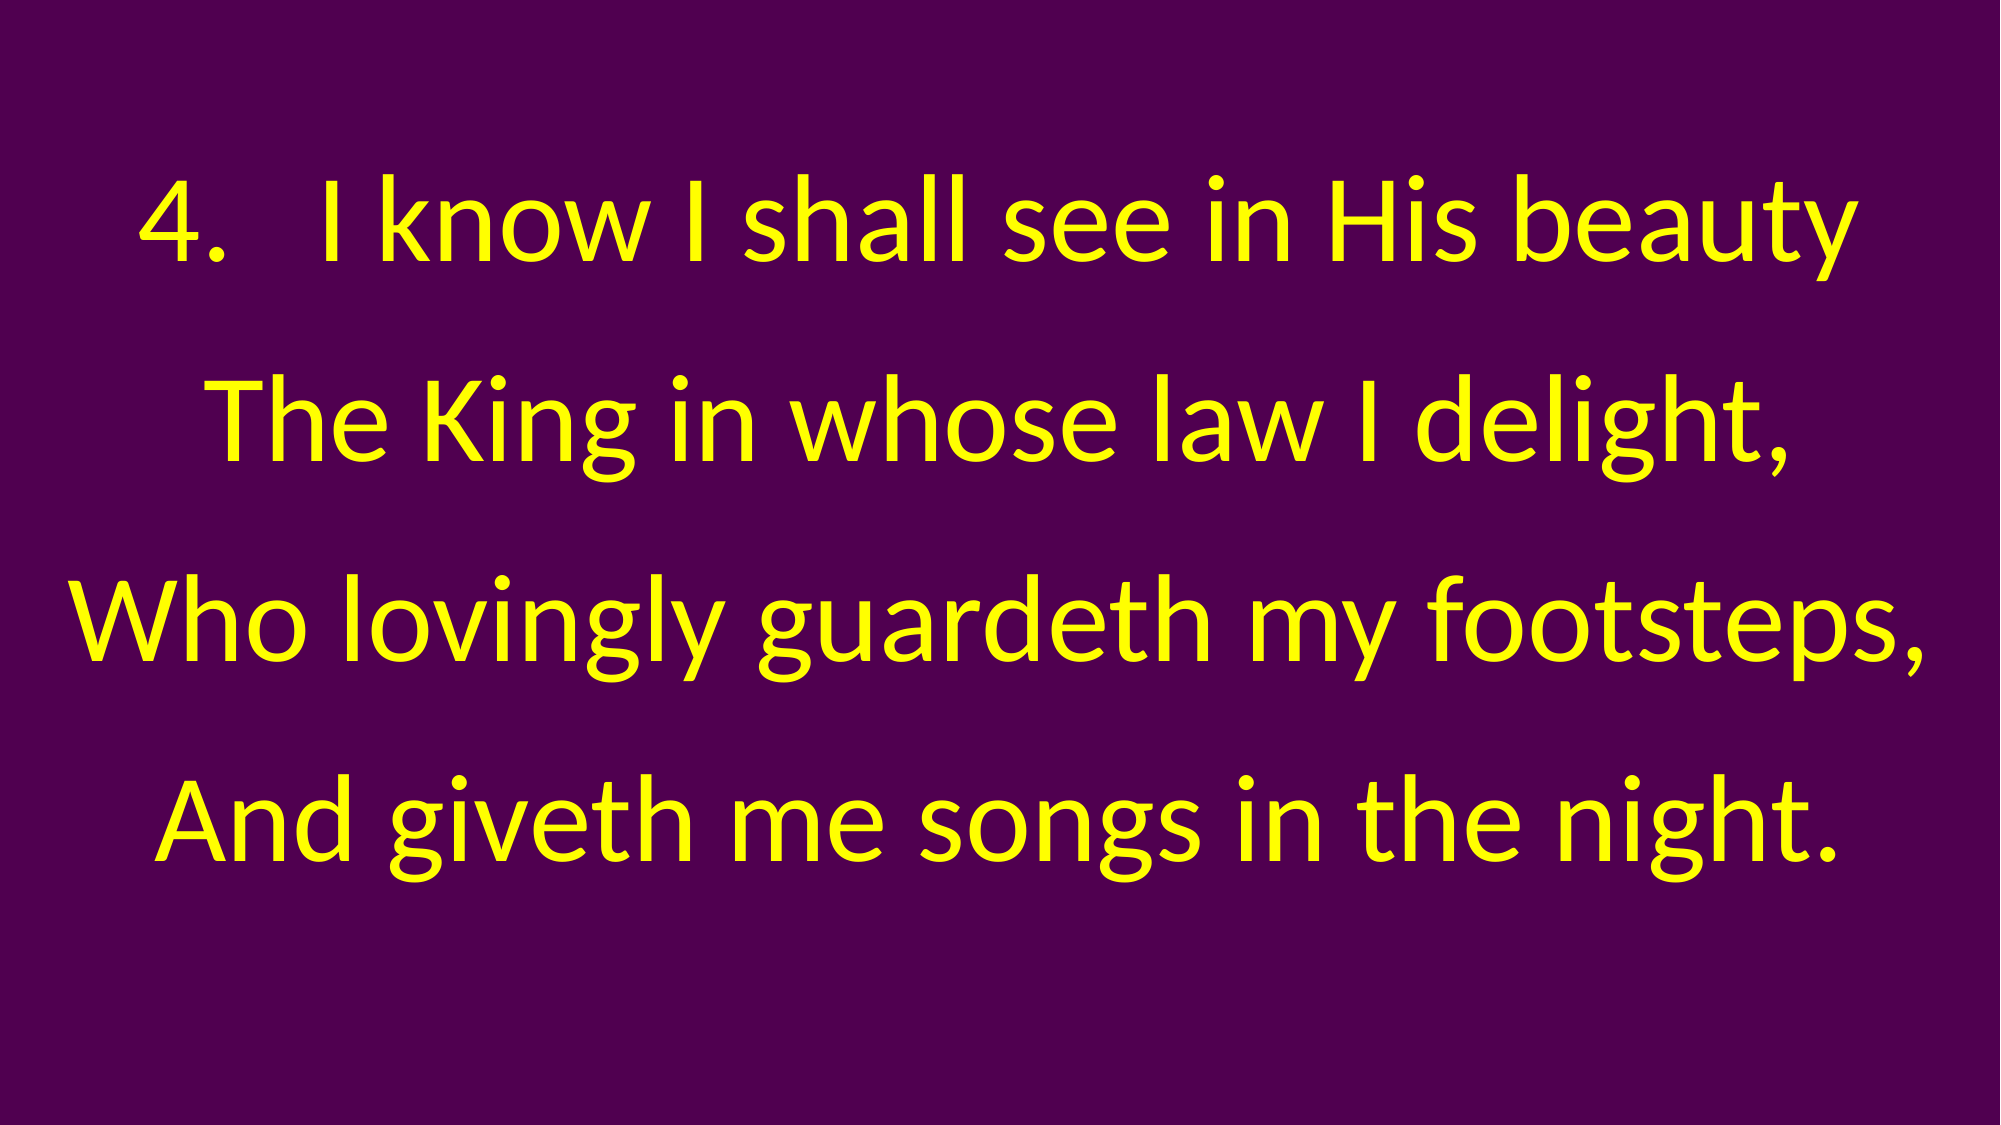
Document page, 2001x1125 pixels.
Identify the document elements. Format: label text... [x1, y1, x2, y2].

text_box 4. I know I shall see in His beauty The King in whose law I delight, Who lovingly guardeth my footsteps, And giveth me songs in the night. [0, 129, 2000, 894]
